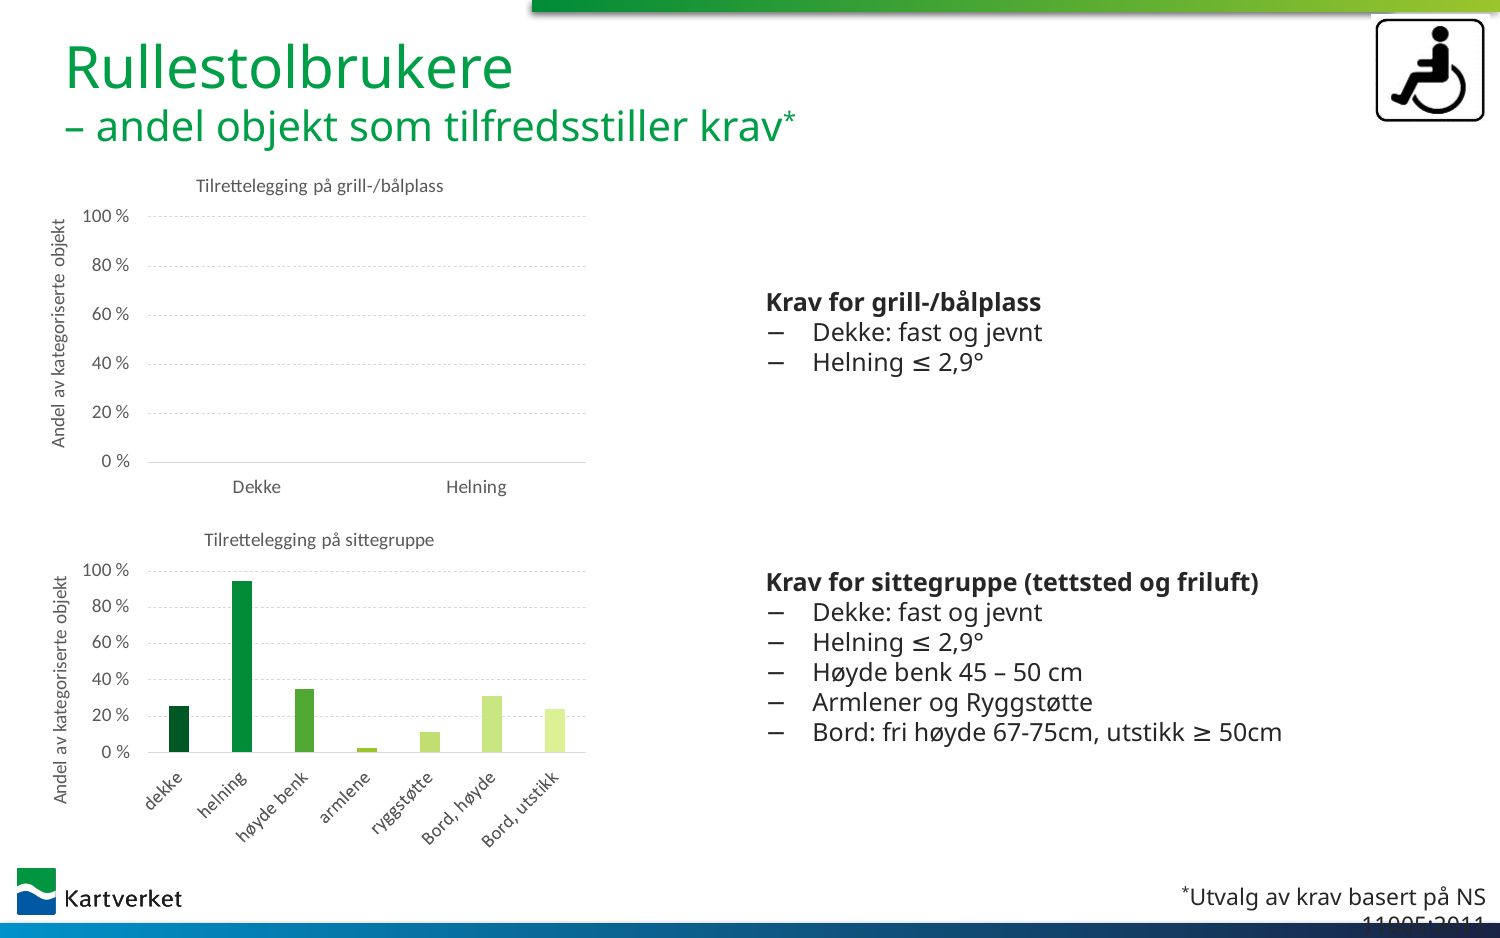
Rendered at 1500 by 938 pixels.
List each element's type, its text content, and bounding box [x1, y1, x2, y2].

picture [41, 166, 597, 505]
text_box Rullestolbrukere – andel objekt som tilfredsstiller krav* [49, 14, 1431, 158]
picture [1371, 13, 1491, 127]
text_box Krav for grill-/bålplass Dekke: fast og jevnt Helning ≤ 2,9° [750, 279, 1452, 384]
picture [41, 520, 597, 859]
text_box *Utvalg av krav basert på NS 11005:2011 [1068, 873, 1500, 938]
text_box Krav for sittegruppe (tettsted og friluft) Dekke: fast og jevnt Helning ≤ 2,9° Høyde benk 45 – 50 cm Armlener og Ryggstøtte Bord: fri høyde 67-75cm, utstikk ≥ 50cm [750, 559, 1500, 754]
